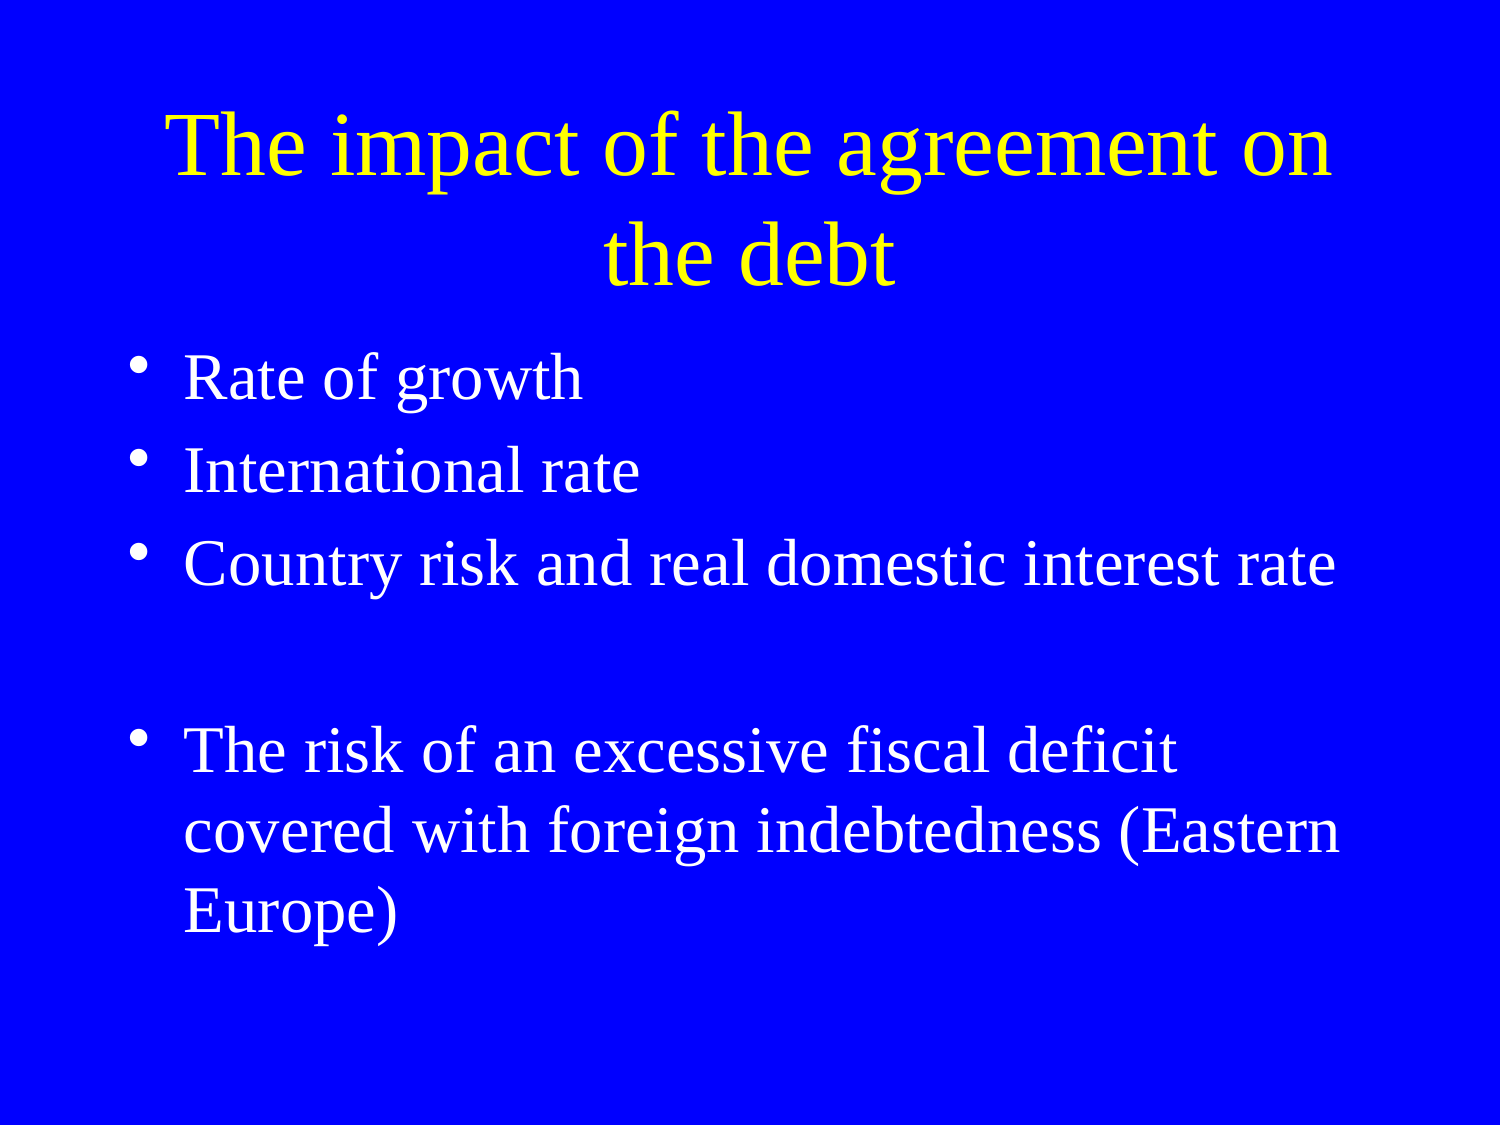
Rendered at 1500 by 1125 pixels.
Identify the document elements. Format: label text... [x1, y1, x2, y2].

title The impact of the agreement on the debt [112, 99, 1388, 288]
list Rate of growth International rate Country risk and real domestic interest rate The risk of an excessive fiscal deficit covered with foreign indebtedness (Eastern Europe) [112, 324, 1388, 1001]
